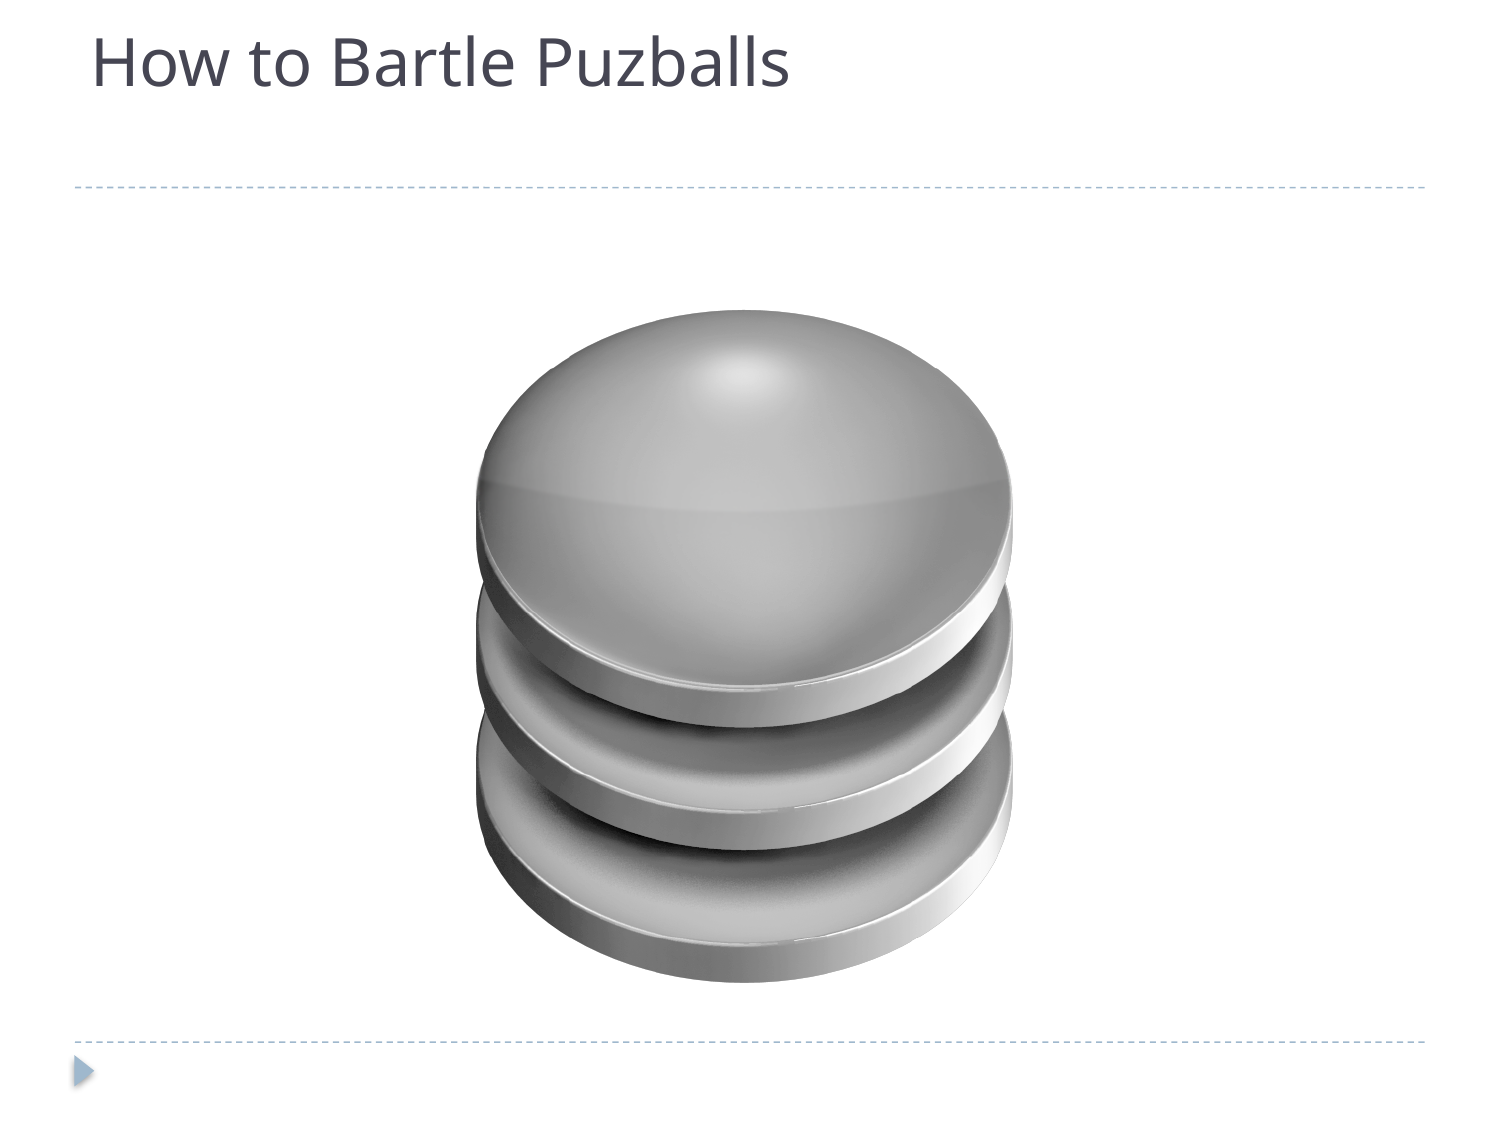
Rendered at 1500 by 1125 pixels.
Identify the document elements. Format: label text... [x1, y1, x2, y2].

title How to Bartle Puzballs [74, 24, 1426, 188]
picture [399, 287, 1083, 1019]
